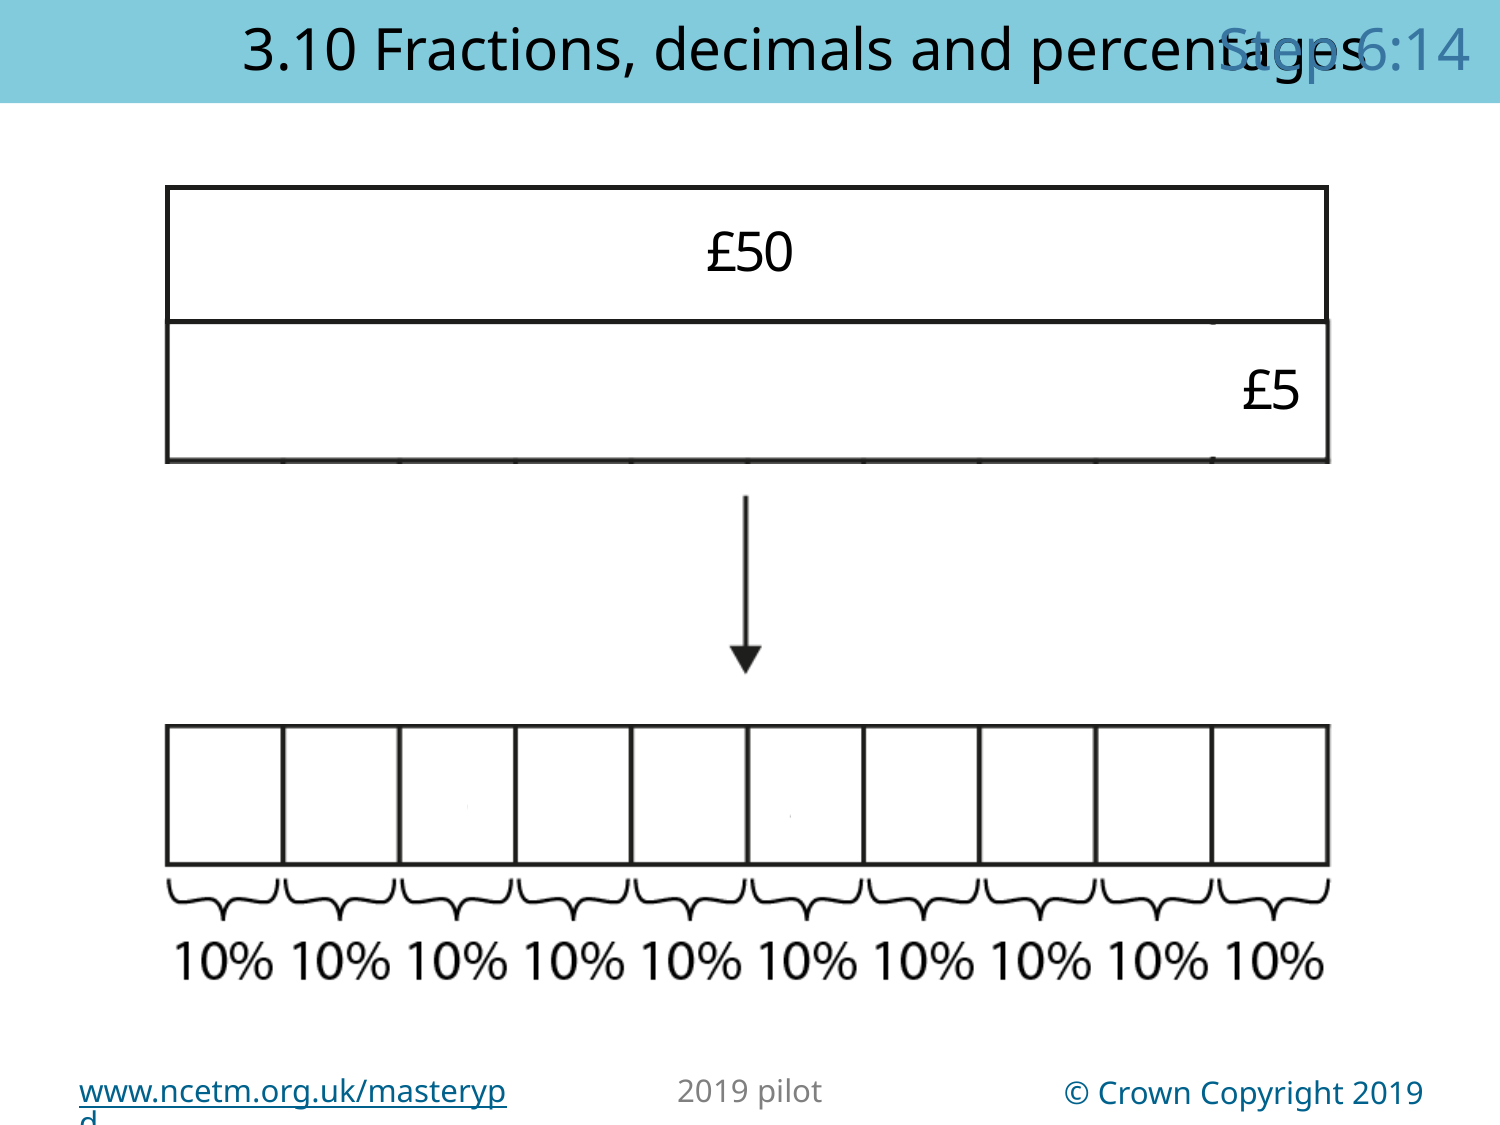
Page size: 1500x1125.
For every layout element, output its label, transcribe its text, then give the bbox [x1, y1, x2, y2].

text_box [705, 227, 795, 279]
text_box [1241, 366, 1301, 417]
list Step 6:14 [0, 0, 1500, 104]
picture [102, 724, 1398, 1035]
picture [102, 490, 1398, 680]
picture [102, 179, 1398, 464]
